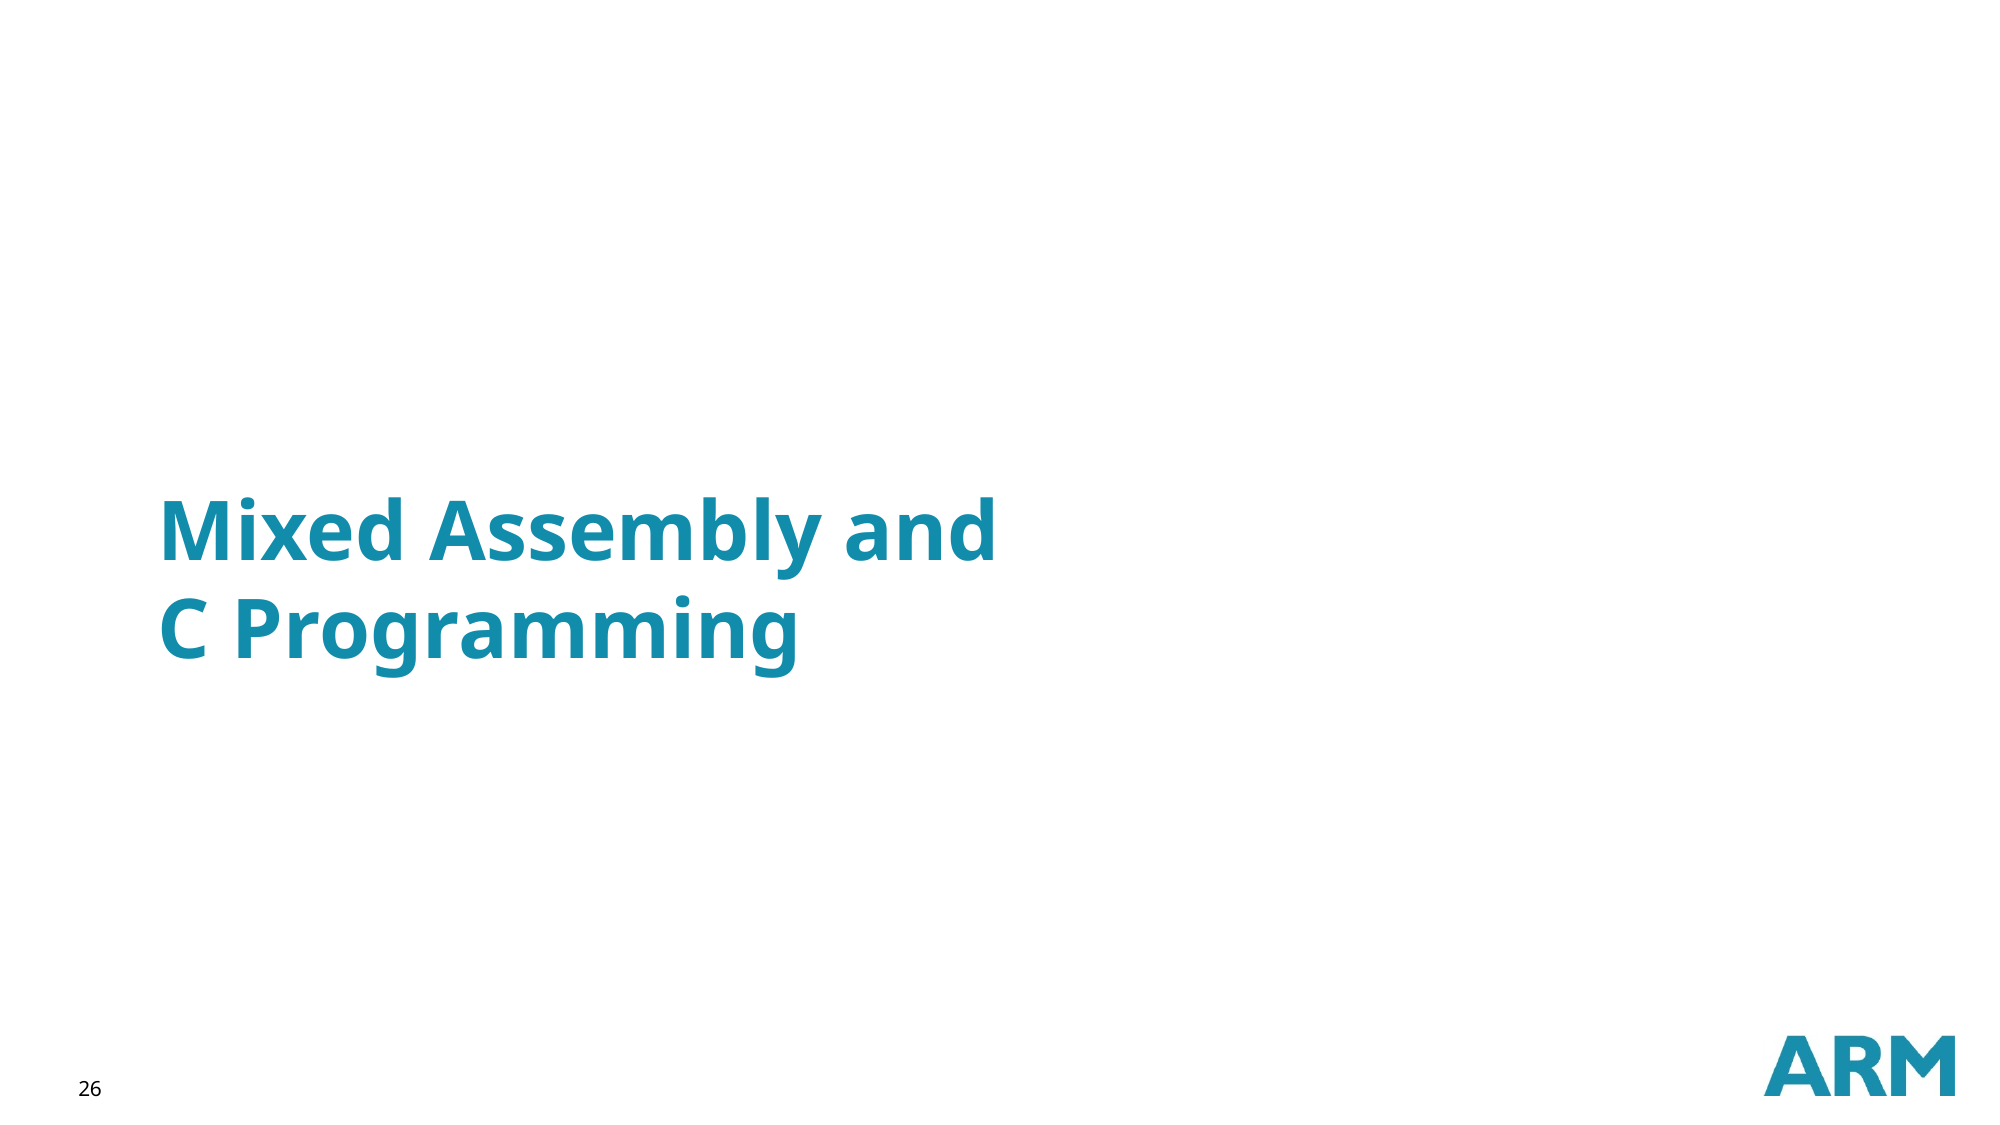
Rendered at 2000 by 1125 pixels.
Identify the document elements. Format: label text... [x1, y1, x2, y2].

picture [1763, 1035, 1955, 1096]
title Mixed Assembly and C Programming [157, 477, 1858, 777]
